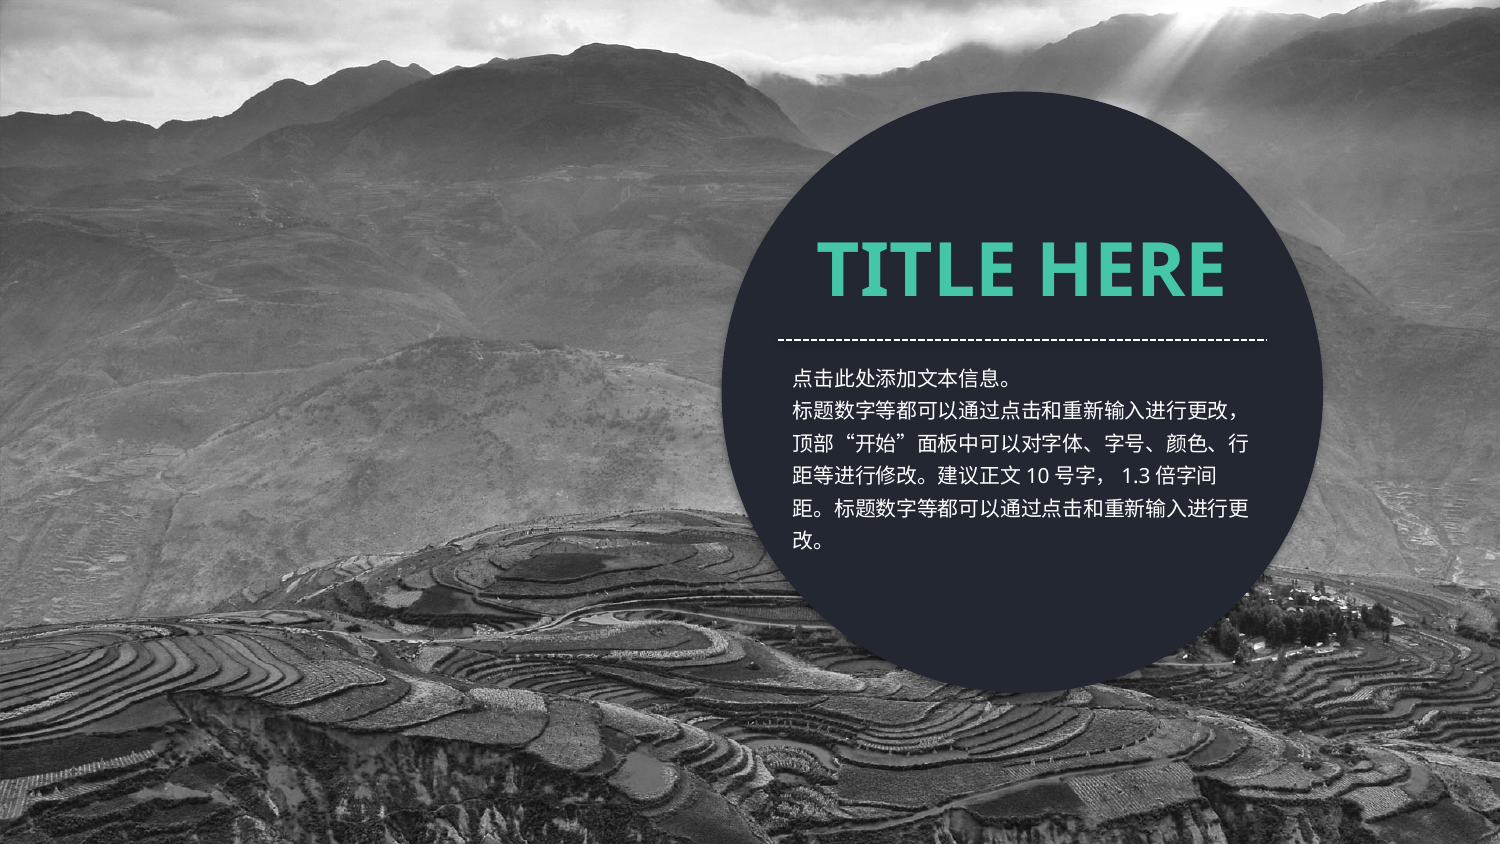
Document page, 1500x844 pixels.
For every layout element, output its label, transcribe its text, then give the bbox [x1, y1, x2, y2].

text_box TITLE HERE [802, 214, 1243, 320]
text_box 点击此处添加文本信息。 标题数字等都可以通过点击和重新输入进行更改，顶部“开始”面板中可以对字体、字号、颜色、行距等进行修改。建议正文10号字，1.3倍字间距。标题数字等都可以通过点击和重新输入进行更改。 [777, 350, 1267, 560]
picture [0, 0, 1500, 844]
text_box [720, 90, 1324, 694]
